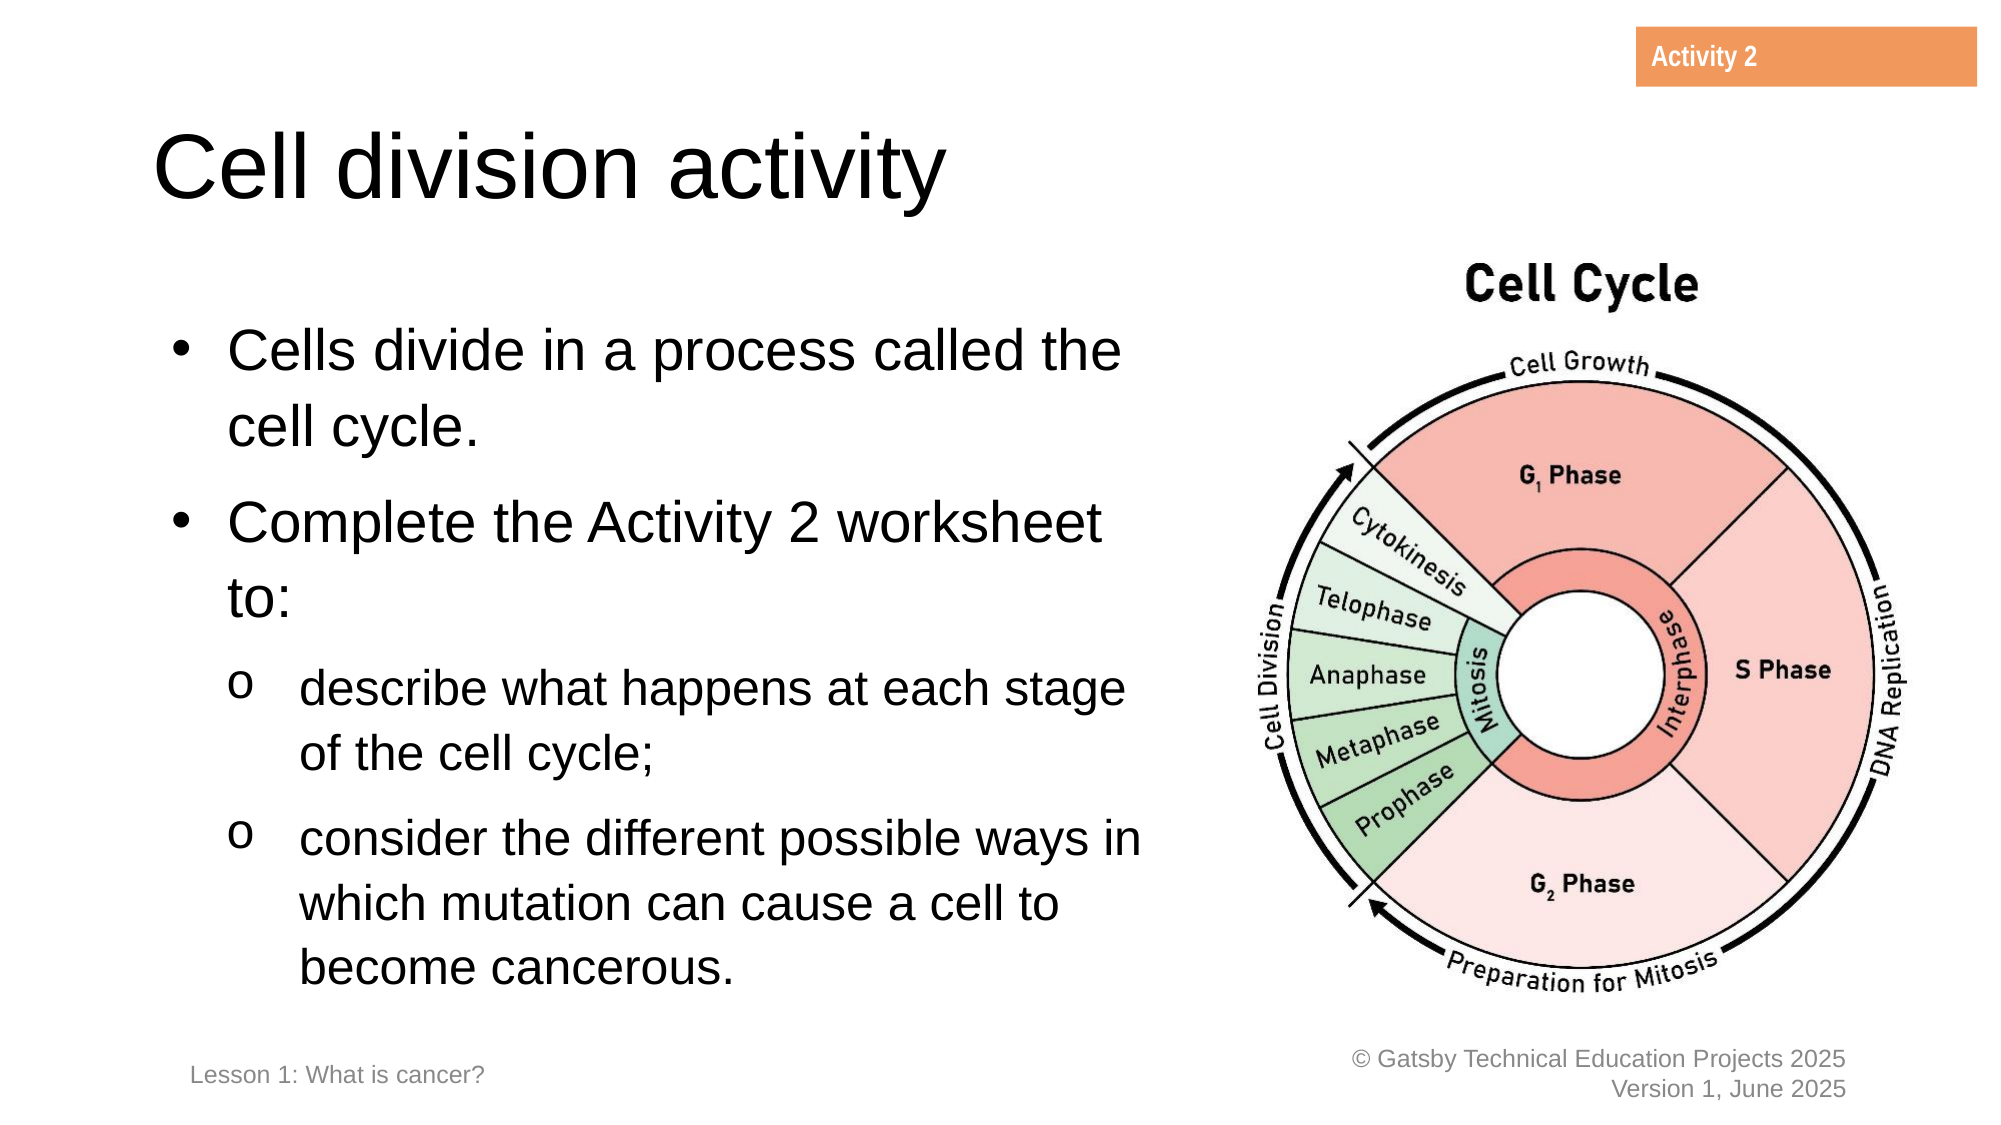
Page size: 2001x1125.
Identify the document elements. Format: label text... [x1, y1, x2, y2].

title Cell division activity [137, 59, 1863, 278]
list Activity 2 [1636, 26, 1978, 87]
picture [1248, 254, 1921, 1006]
list Lesson 1: What is cancer? [137, 1042, 829, 1103]
list Cells divide in a process called the cell cycle. Complete the Activity 2 worksheet to: describe what happens at each stage of the cell cycle; consider the different possible ways in which mutation can cause a cell to become cancerous. [137, 299, 1188, 1014]
